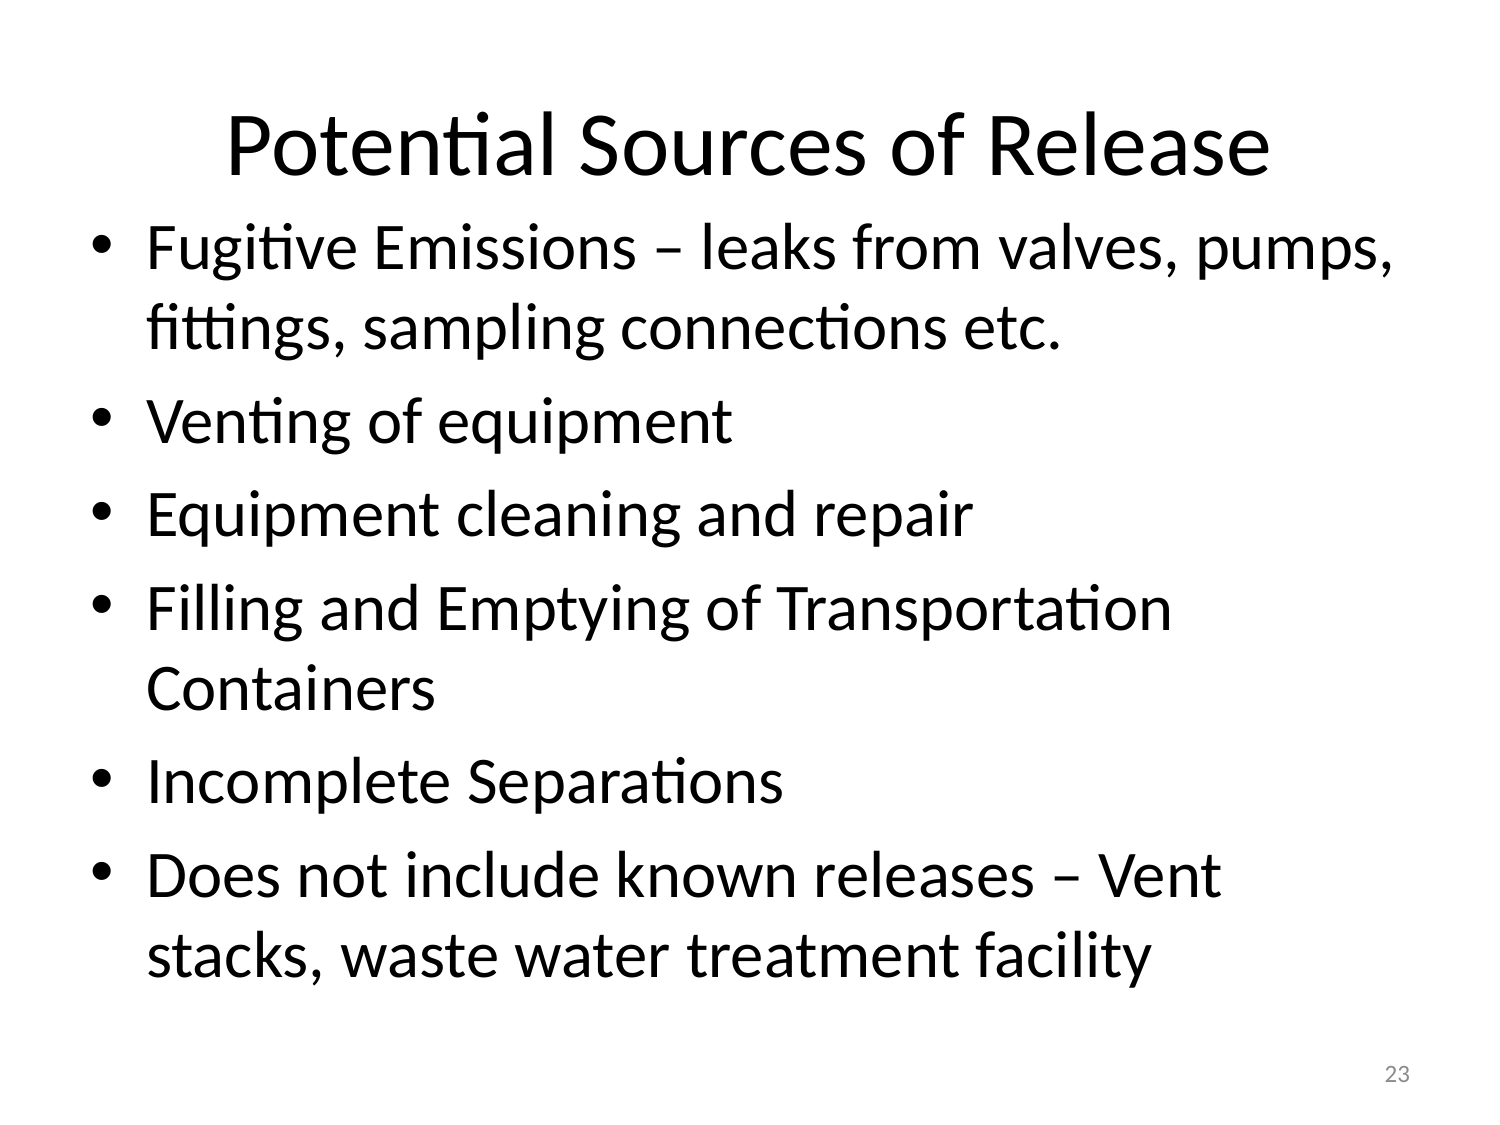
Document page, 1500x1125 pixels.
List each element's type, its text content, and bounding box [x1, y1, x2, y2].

title Potential Sources of Release [75, 45, 1425, 195]
list Fugitive Emissions – leaks from valves, pumps, fittings, sampling connections etc. Venting of equipment Equipment cleaning and repair Filling and Emptying of Transportation Containers Incomplete Separations Does not include known releases – Vent stacks, waste water treatment facility [75, 195, 1425, 1103]
slide_number 23 [1074, 1042, 1425, 1103]
